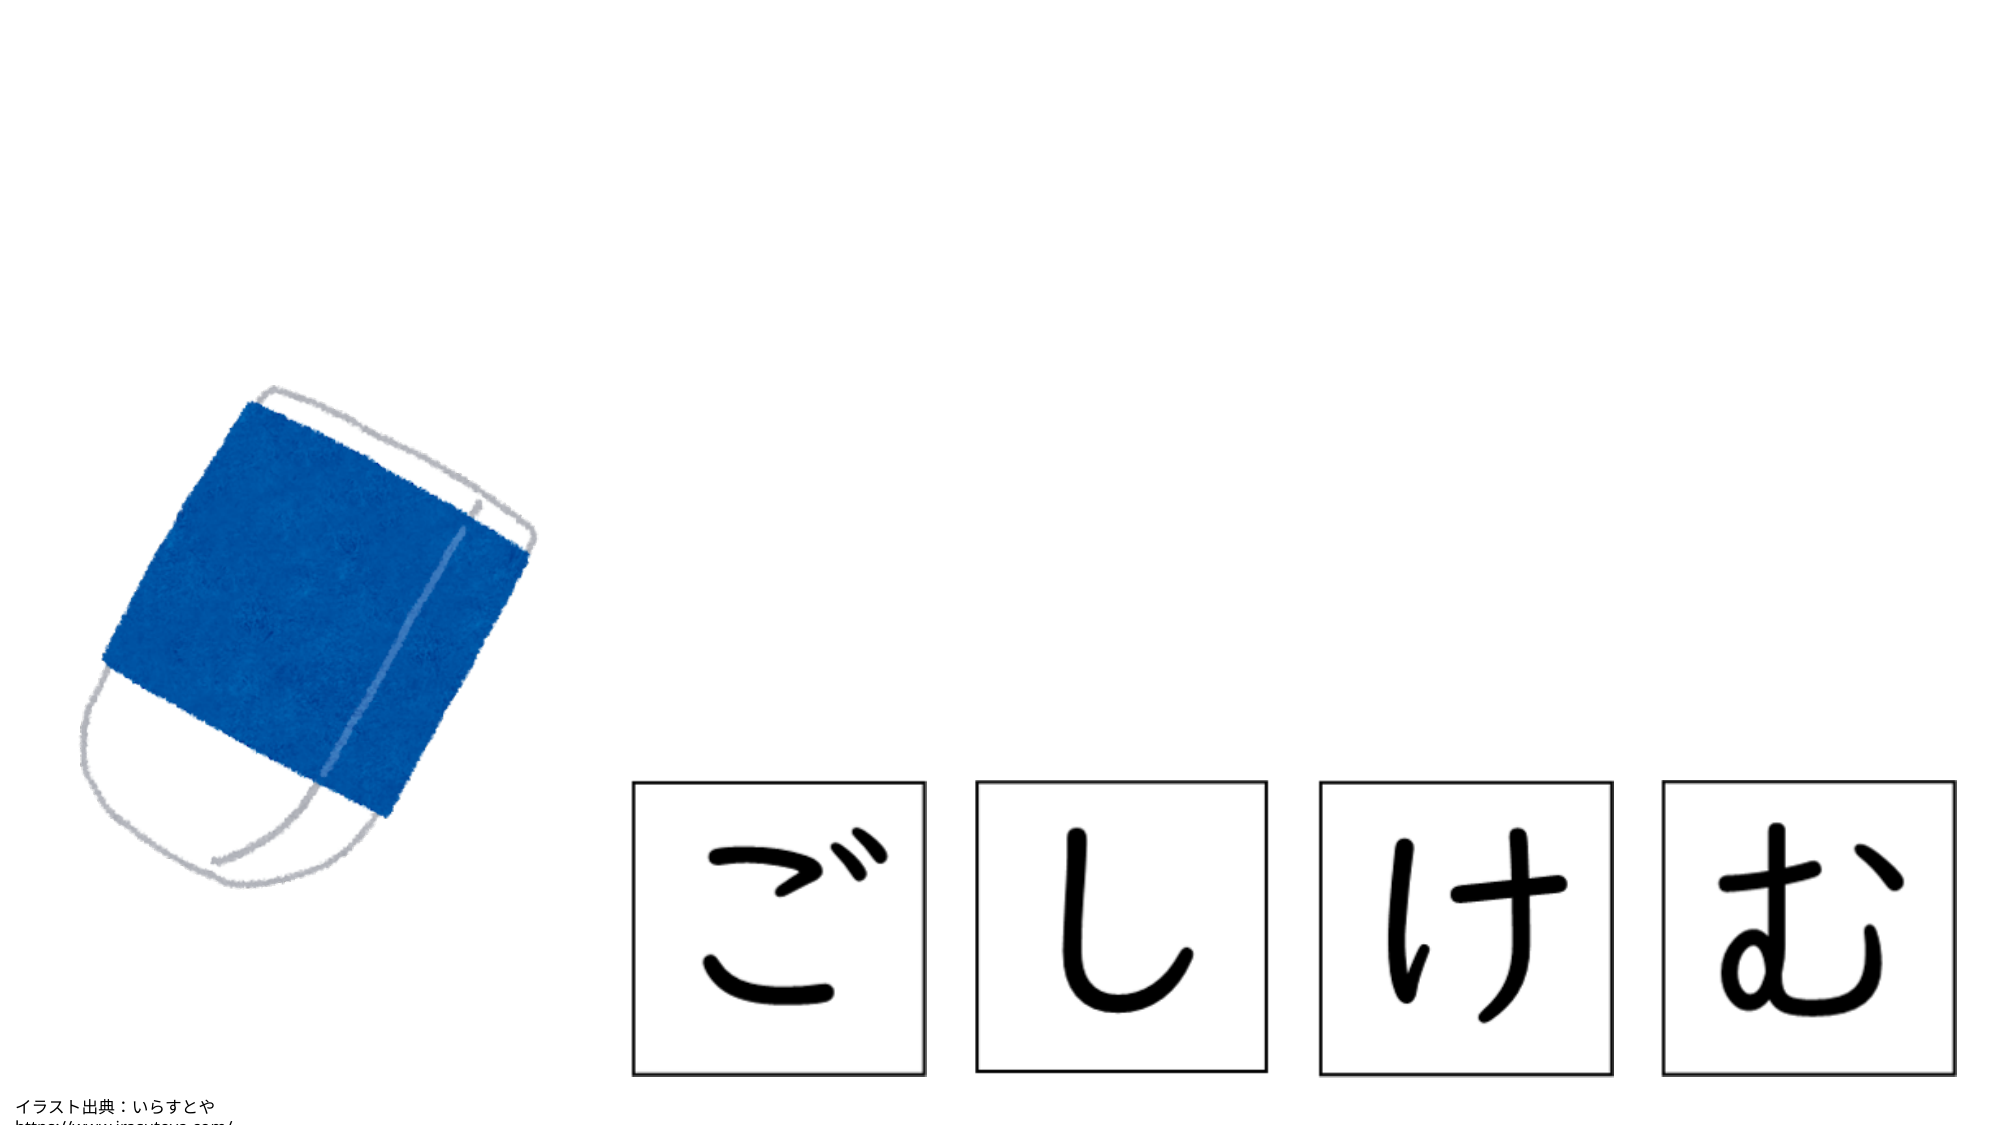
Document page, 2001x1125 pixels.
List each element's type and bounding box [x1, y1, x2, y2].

list [70, 376, 551, 911]
picture [631, 780, 927, 1077]
picture [1318, 780, 1614, 1078]
picture [974, 780, 1270, 1075]
picture [1661, 780, 1957, 1077]
